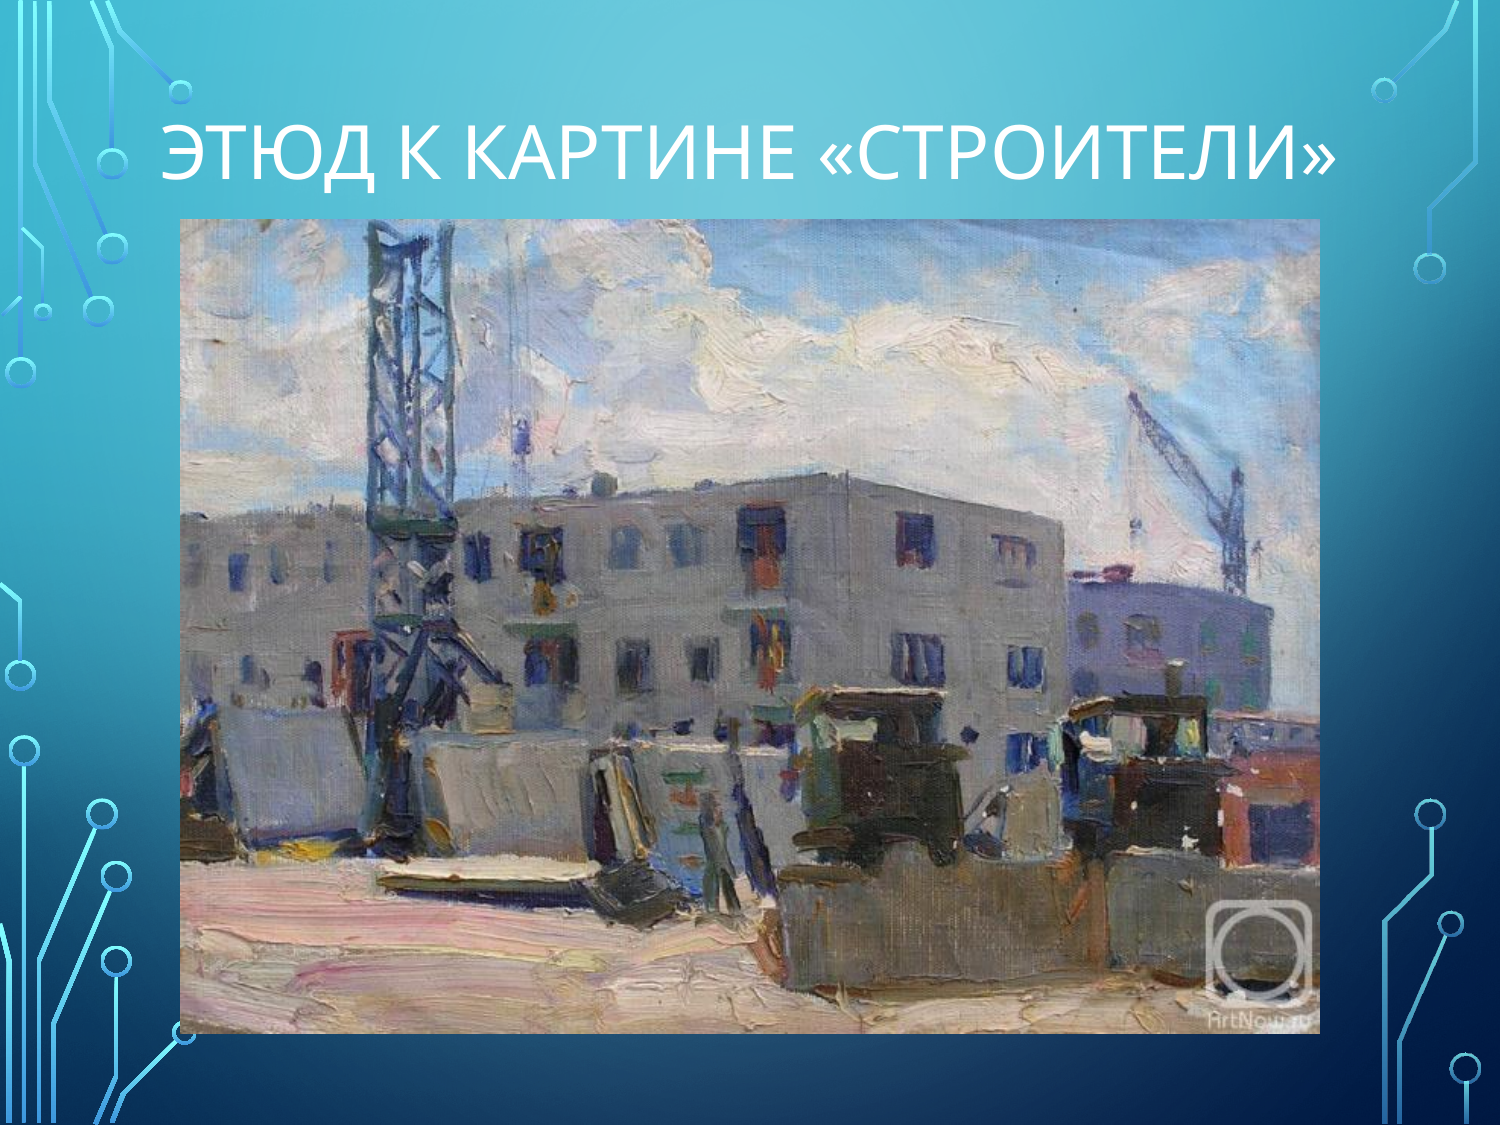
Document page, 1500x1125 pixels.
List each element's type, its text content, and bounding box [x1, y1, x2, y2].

title Этюд к картине «строители» [140, 42, 1360, 268]
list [179, 219, 1320, 1035]
